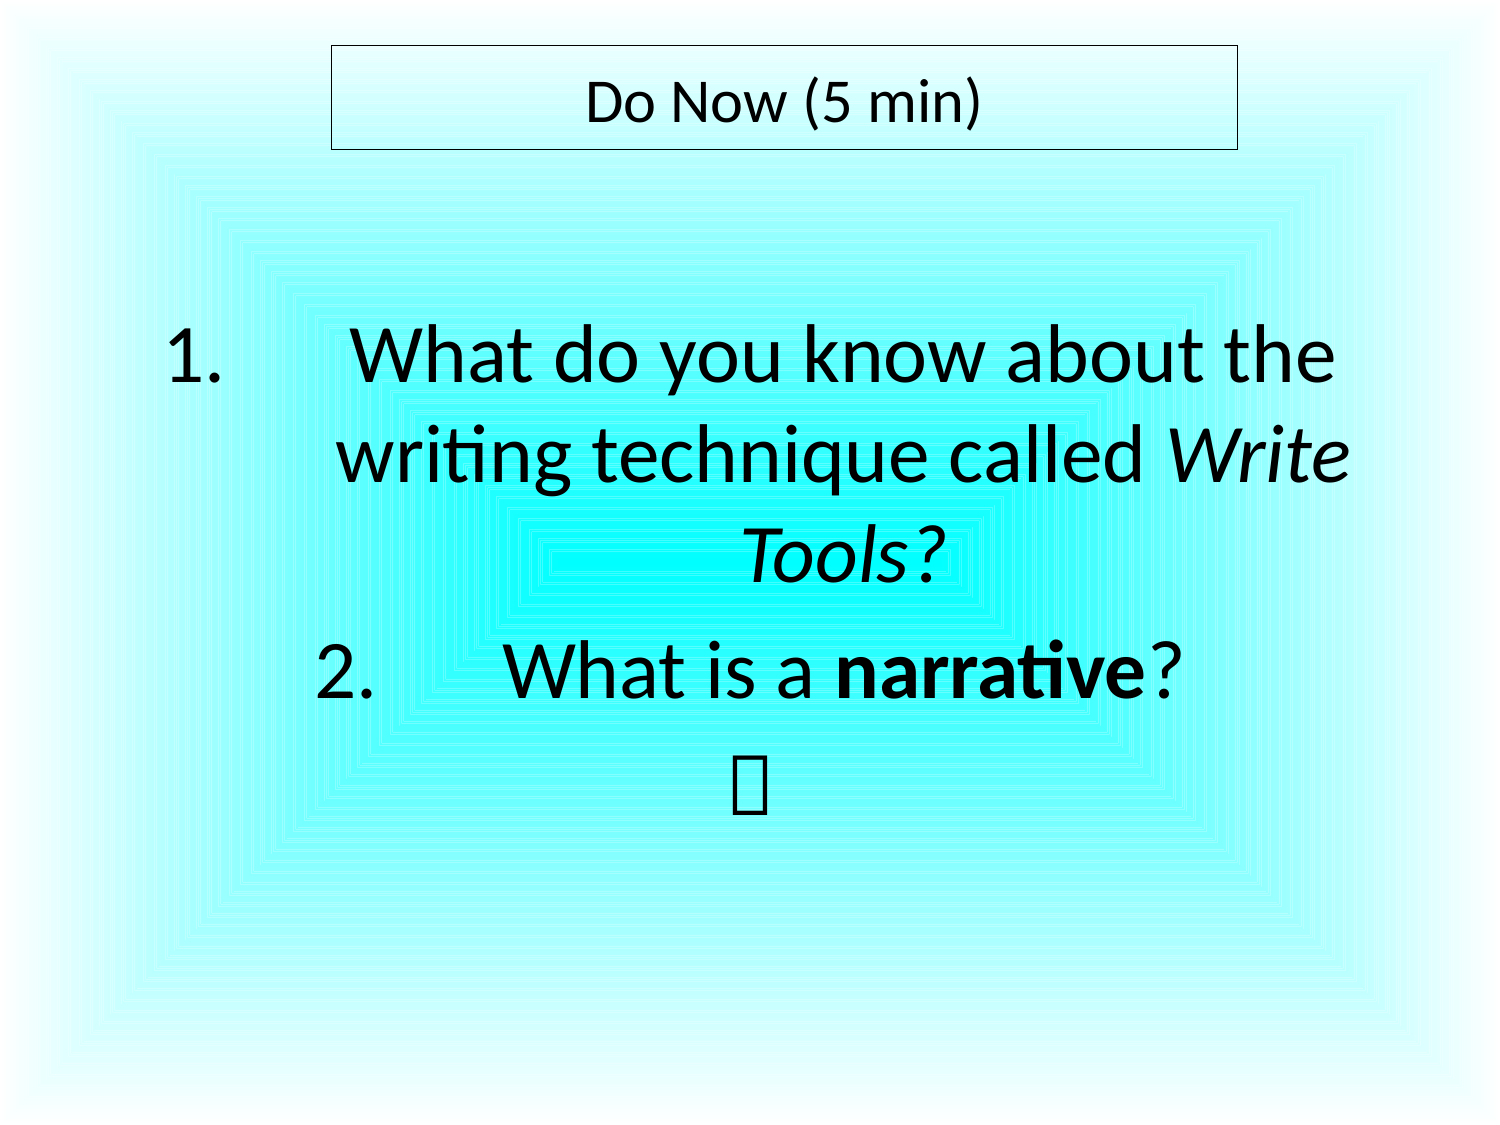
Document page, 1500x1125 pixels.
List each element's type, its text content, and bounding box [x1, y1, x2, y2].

list What do you know about the writing technique called Write Tools? What is a narrative?  [93, 174, 1407, 938]
text_box Do Now (5 min) [331, 45, 1238, 150]
